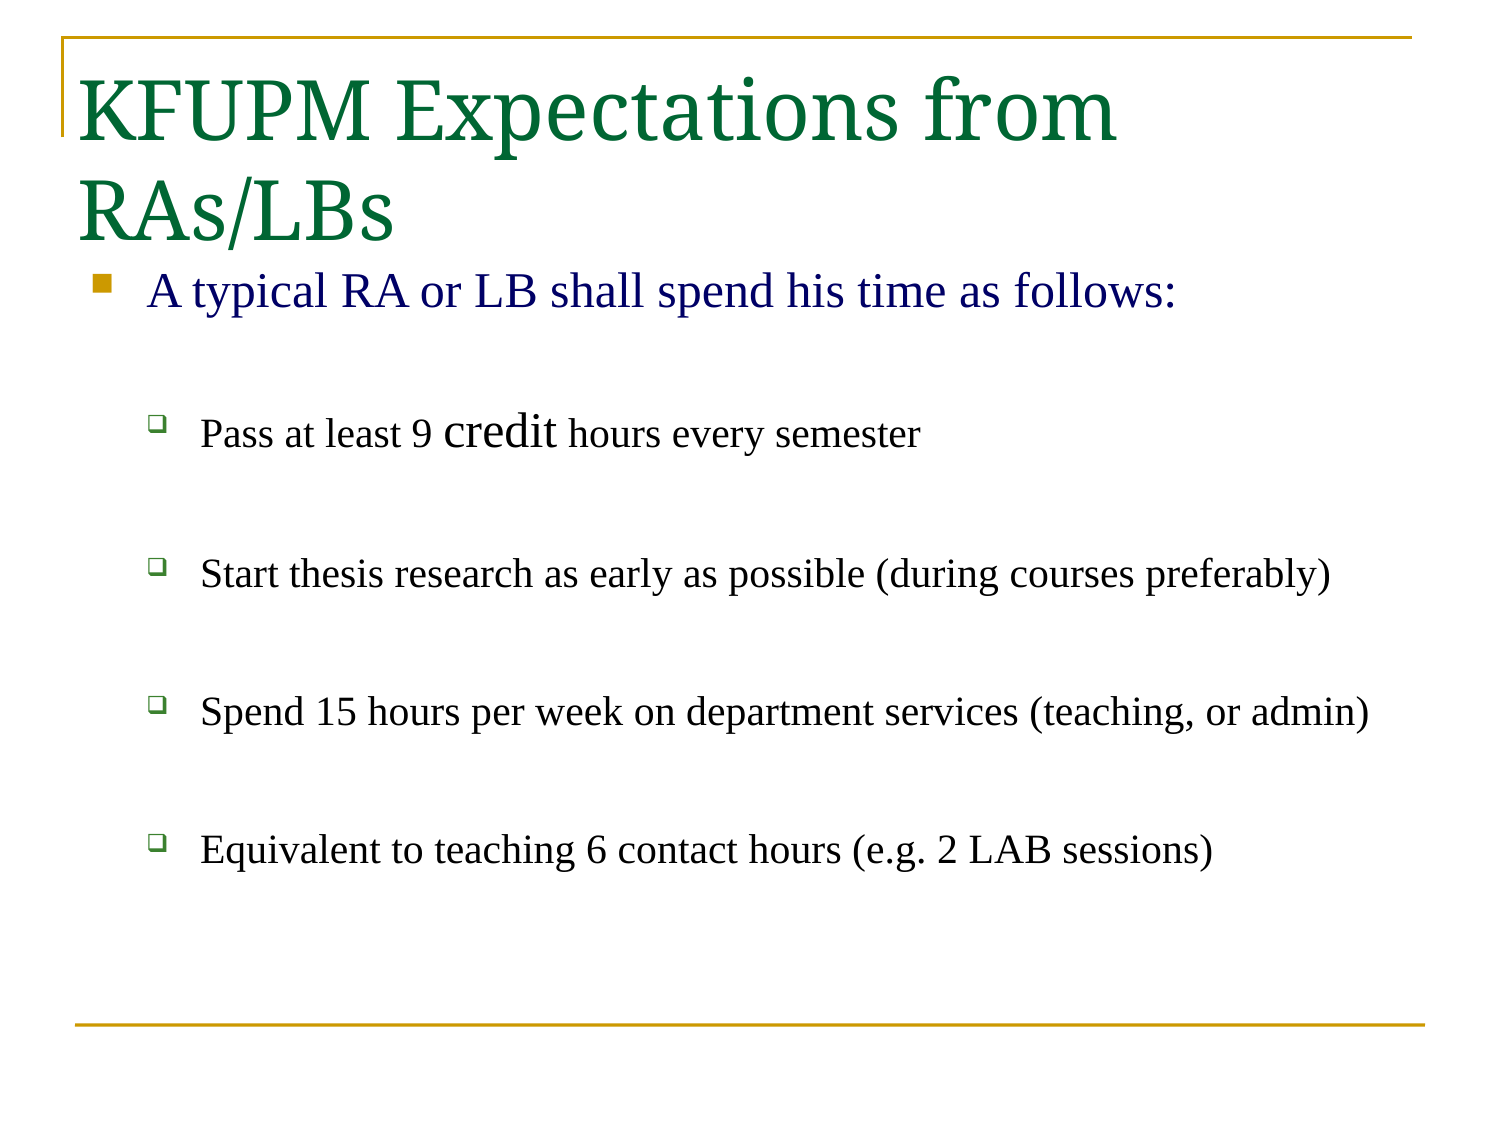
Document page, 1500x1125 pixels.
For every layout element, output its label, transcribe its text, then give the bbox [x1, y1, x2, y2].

title KFUPM Expectations from RAs/LBs [62, 49, 1413, 180]
list A typical RA or LB shall spend his time as follows: Pass at least 9 credit hours every semester Start thesis research as early as possible (during courses preferably) Spend 15 hours per week on department services (teaching, or admin) Equivalent to teaching 6 contact hours (e.g. 2 LAB sessions) [74, 249, 1426, 1001]
